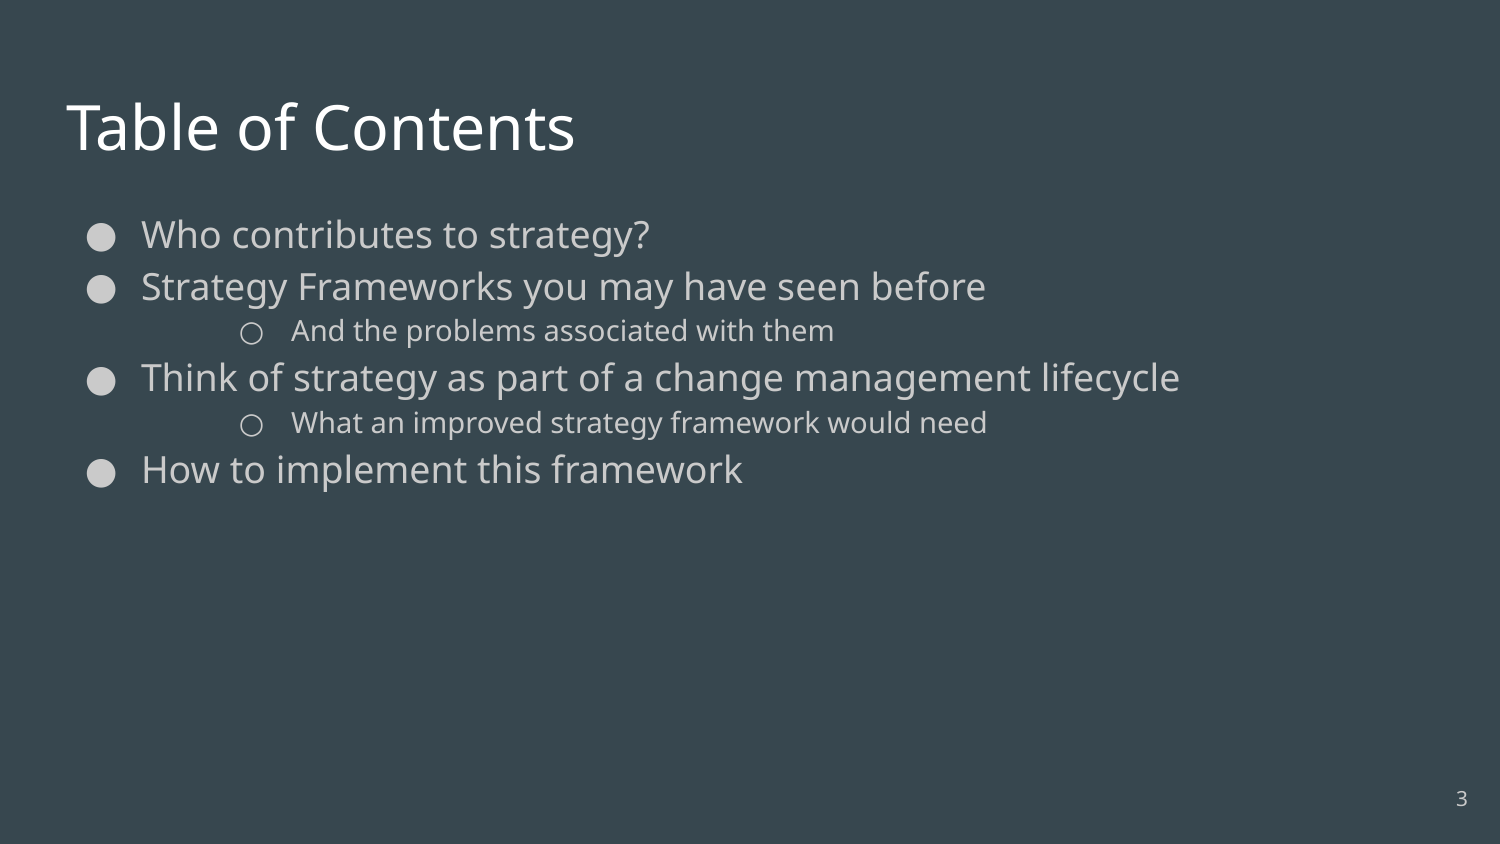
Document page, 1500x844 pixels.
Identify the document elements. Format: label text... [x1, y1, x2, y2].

list Who contributes to strategy? Strategy Frameworks you may have seen before And the problems associated with them Think of strategy as part of a change management lifecycle What an improved strategy framework would need How to implement this framework [51, 189, 1449, 750]
slide_number ‹#› [1392, 767, 1483, 833]
title Table of Contents [51, 72, 1449, 167]
